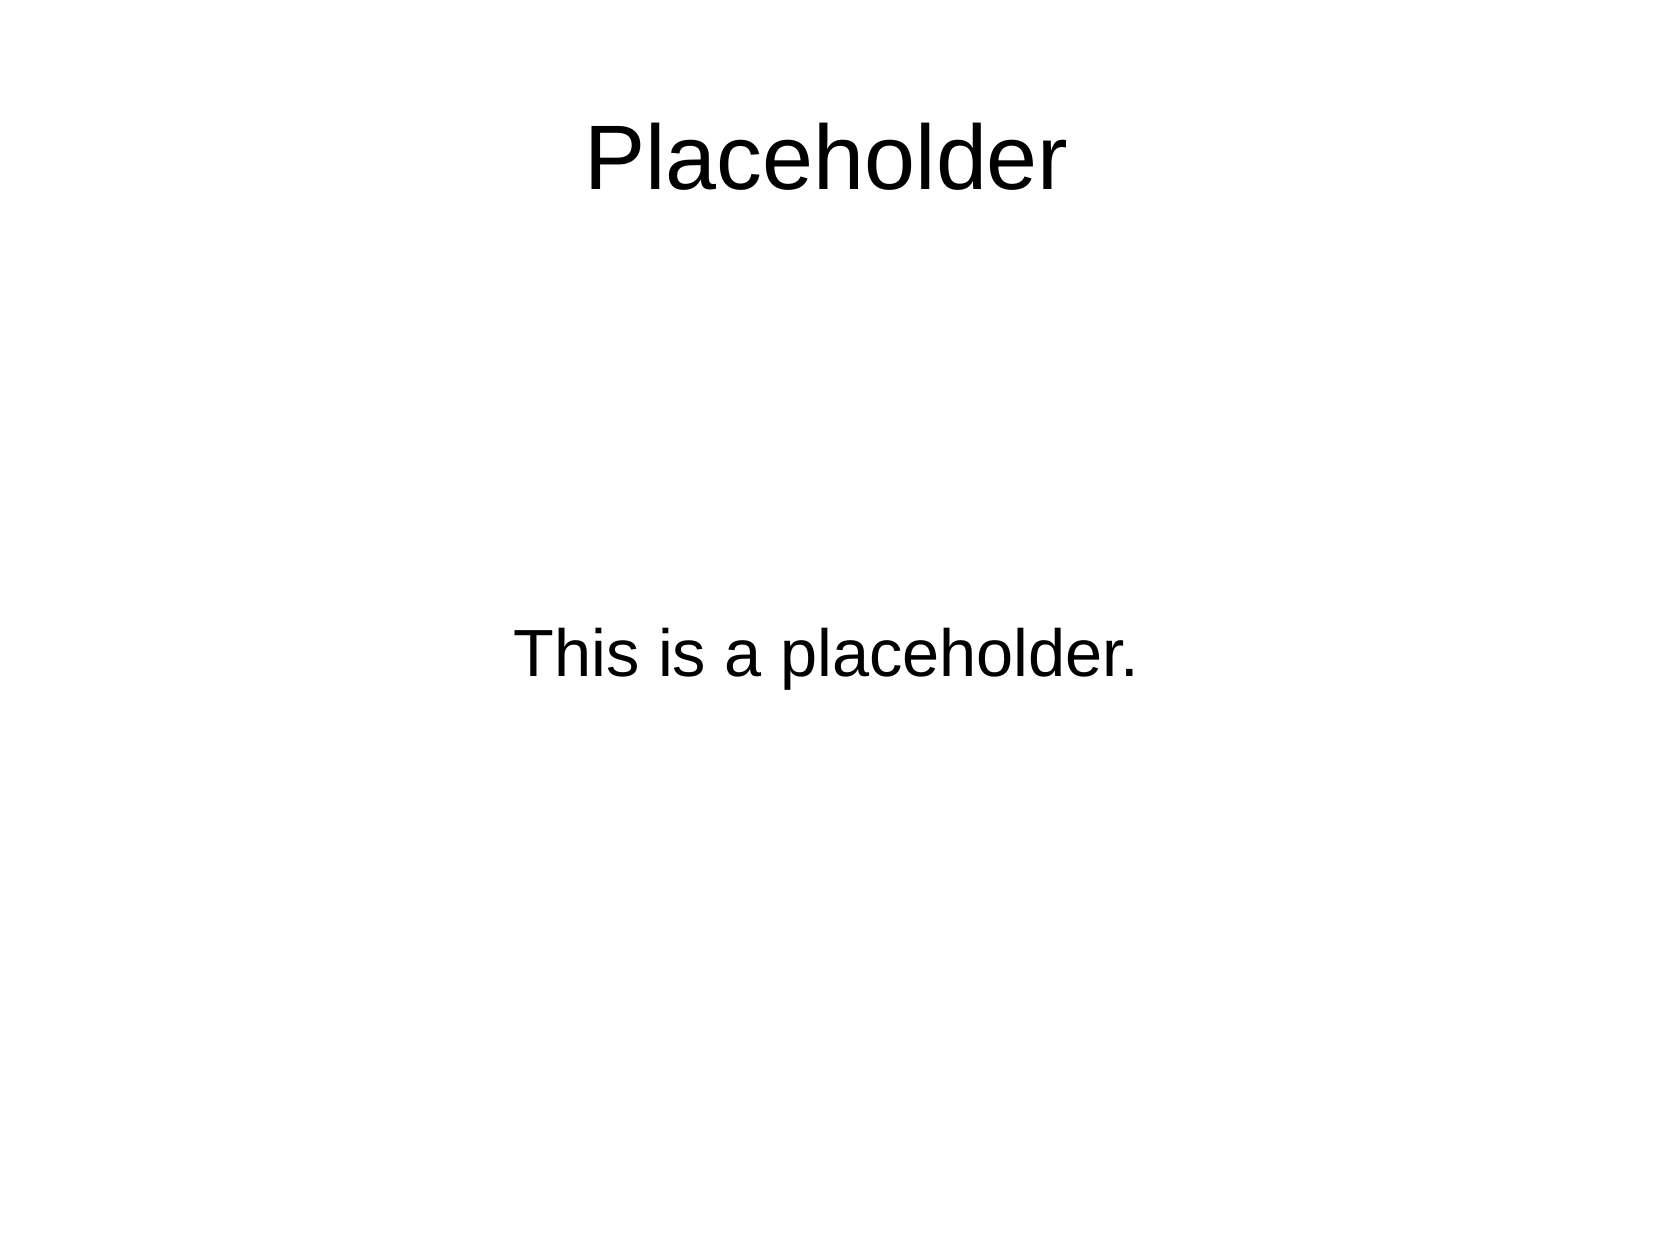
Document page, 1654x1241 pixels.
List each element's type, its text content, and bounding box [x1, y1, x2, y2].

text_box Placeholder [82, 49, 1571, 257]
text_box This is a placeholder. [82, 290, 1571, 1010]
